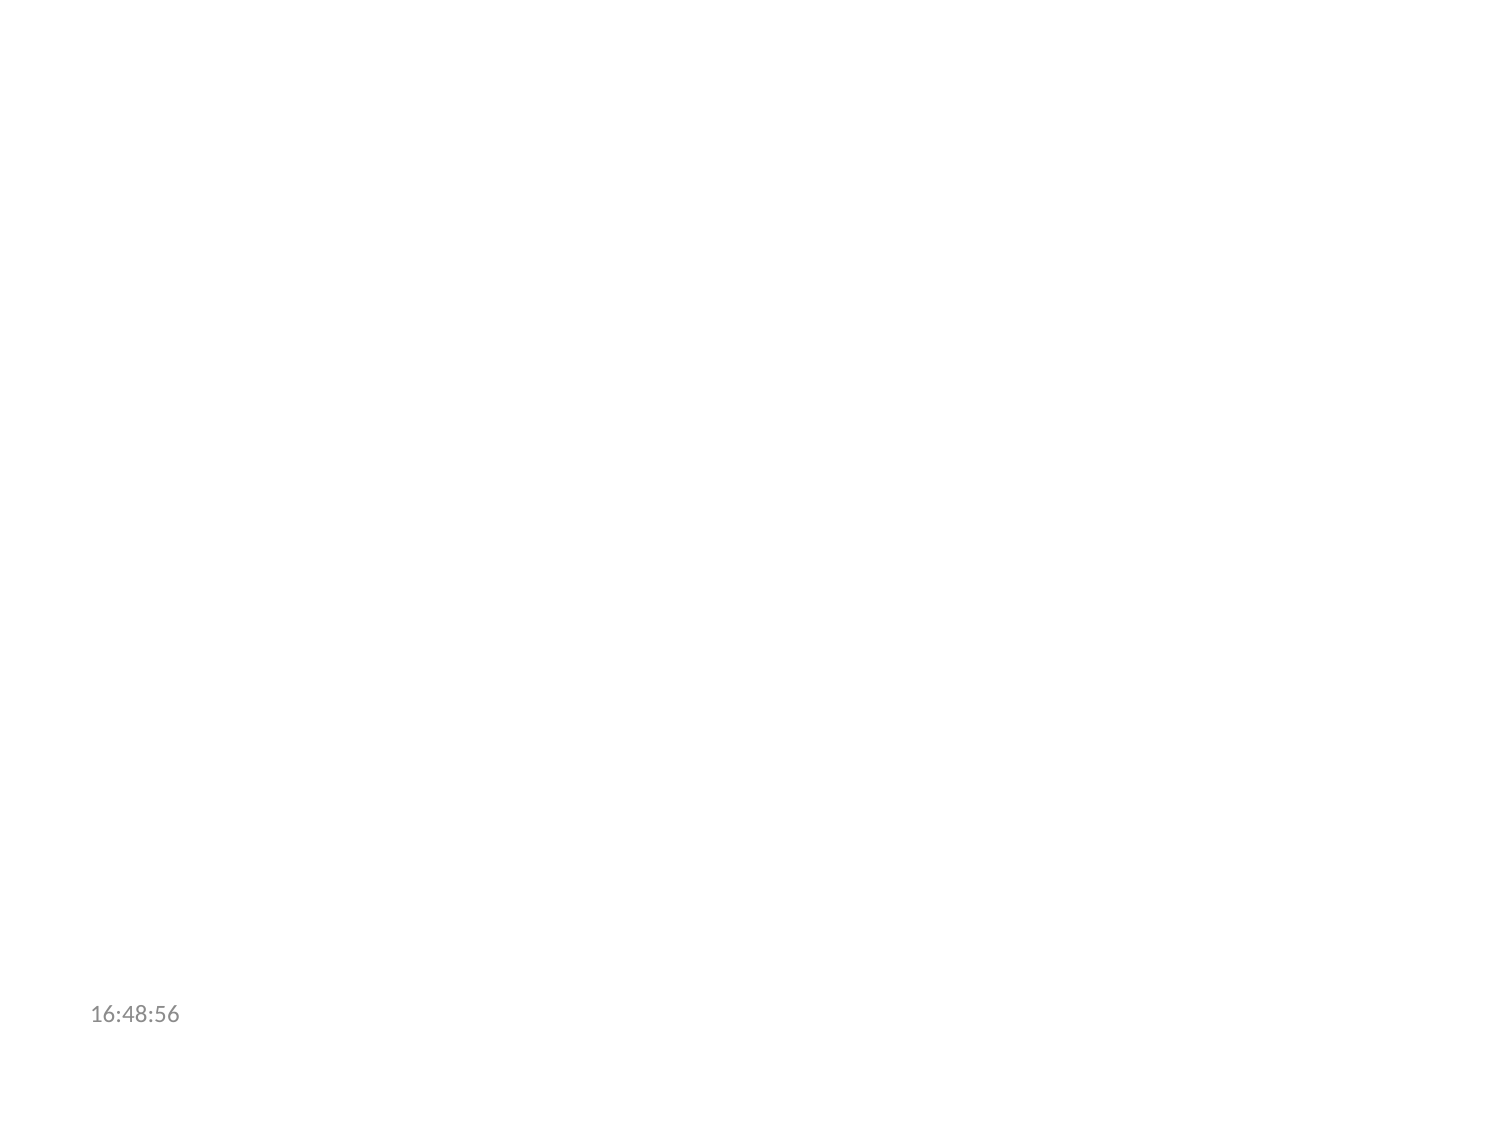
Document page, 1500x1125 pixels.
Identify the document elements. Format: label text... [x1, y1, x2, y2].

text_box 15:35:09 [75, 982, 425, 1043]
